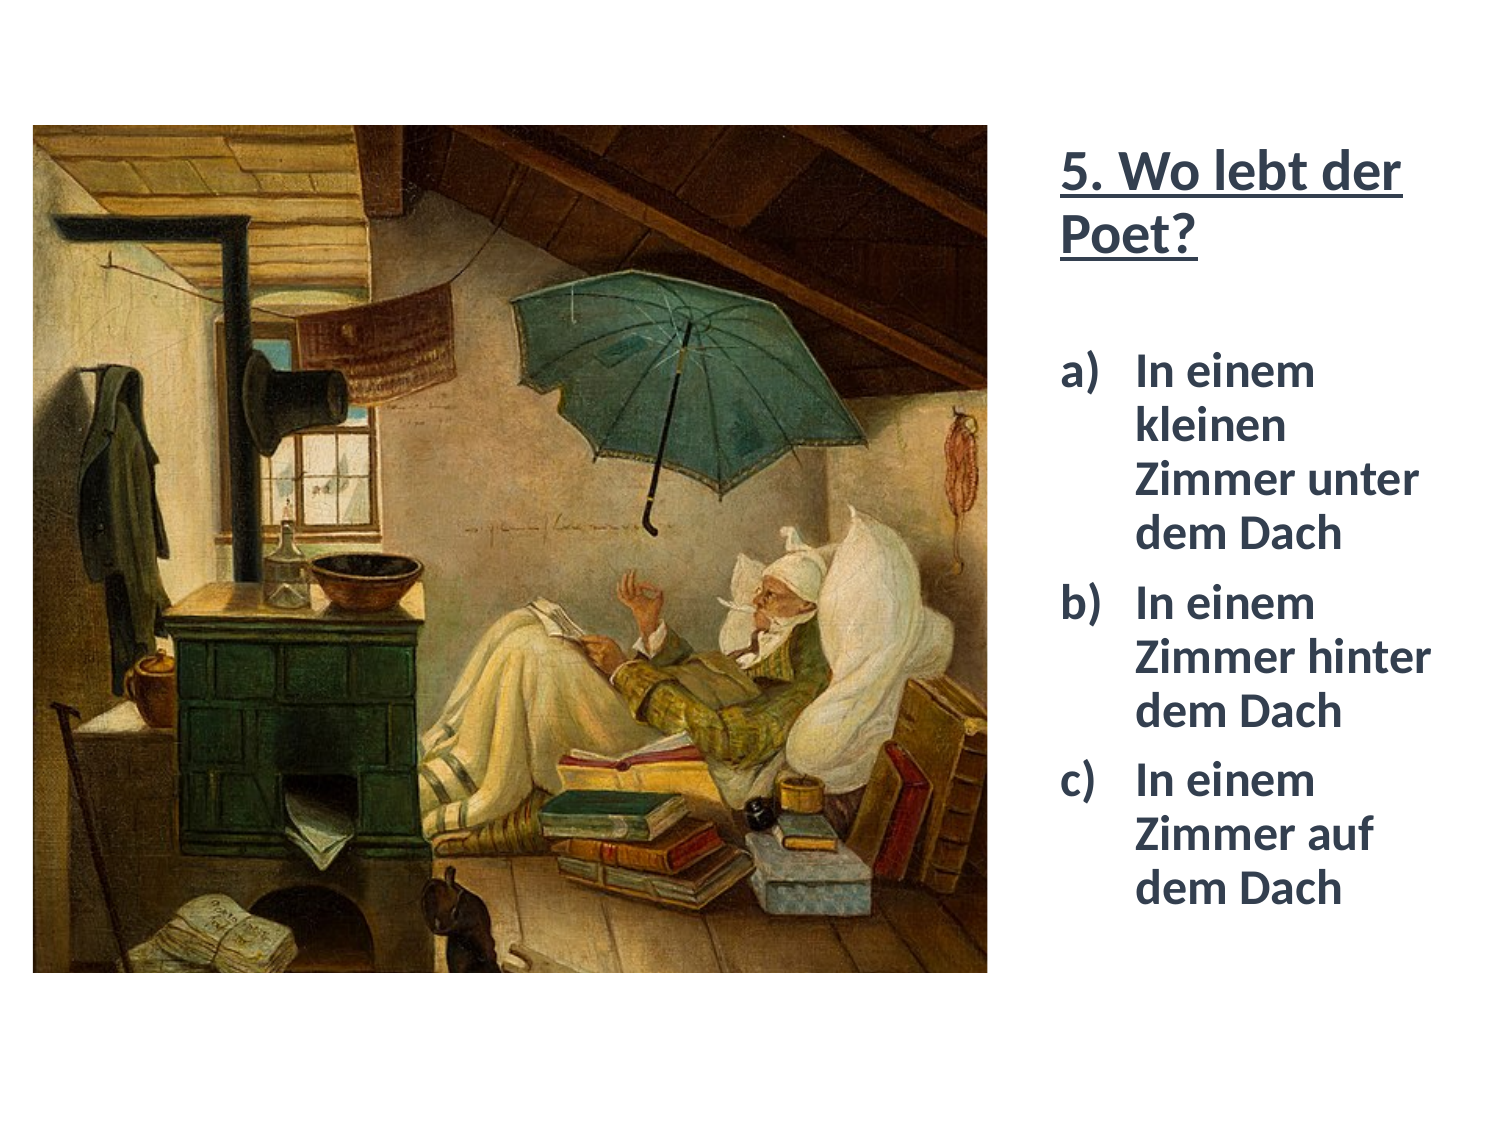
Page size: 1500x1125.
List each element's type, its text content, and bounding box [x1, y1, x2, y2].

picture [32, 125, 988, 973]
list 5. Wo lebt der Poet? In einem kleinen Zimmer unter dem Dach In einem Zimmer hinter dem Dach In einem Zimmer auf dem Dach [1045, 132, 1459, 1125]
